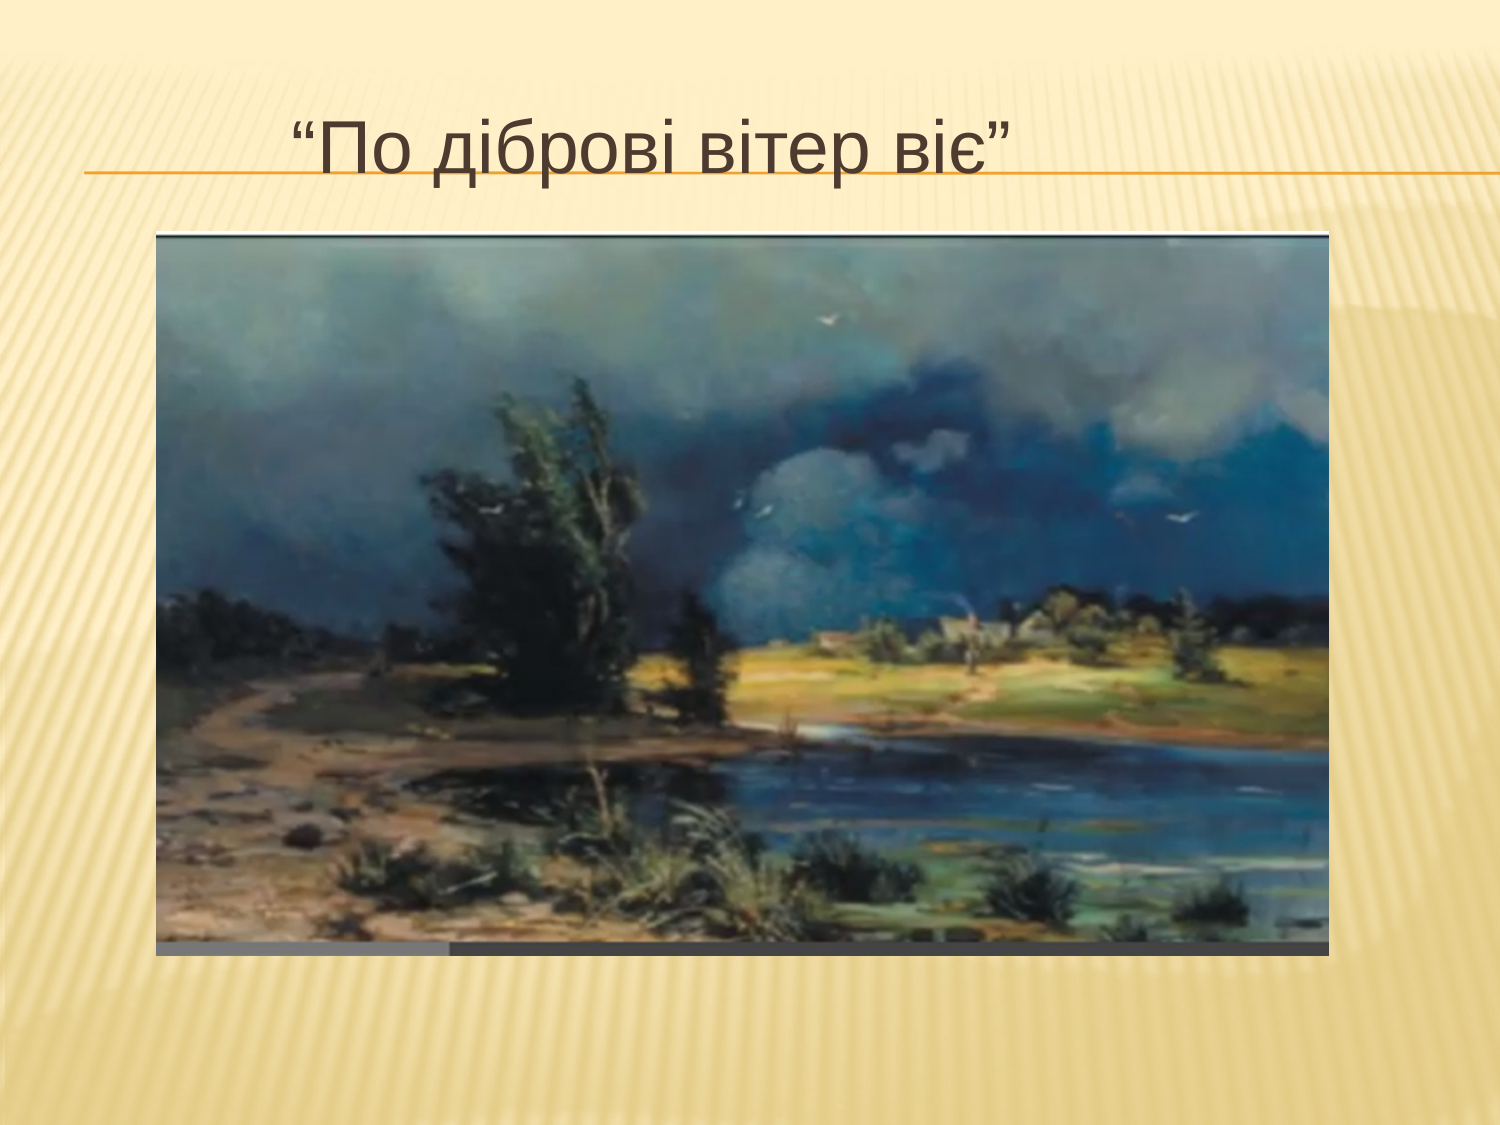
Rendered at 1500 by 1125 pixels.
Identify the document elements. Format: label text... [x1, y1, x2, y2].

picture [155, 231, 1329, 956]
title “По діброві вітер віє” [49, 75, 1475, 213]
